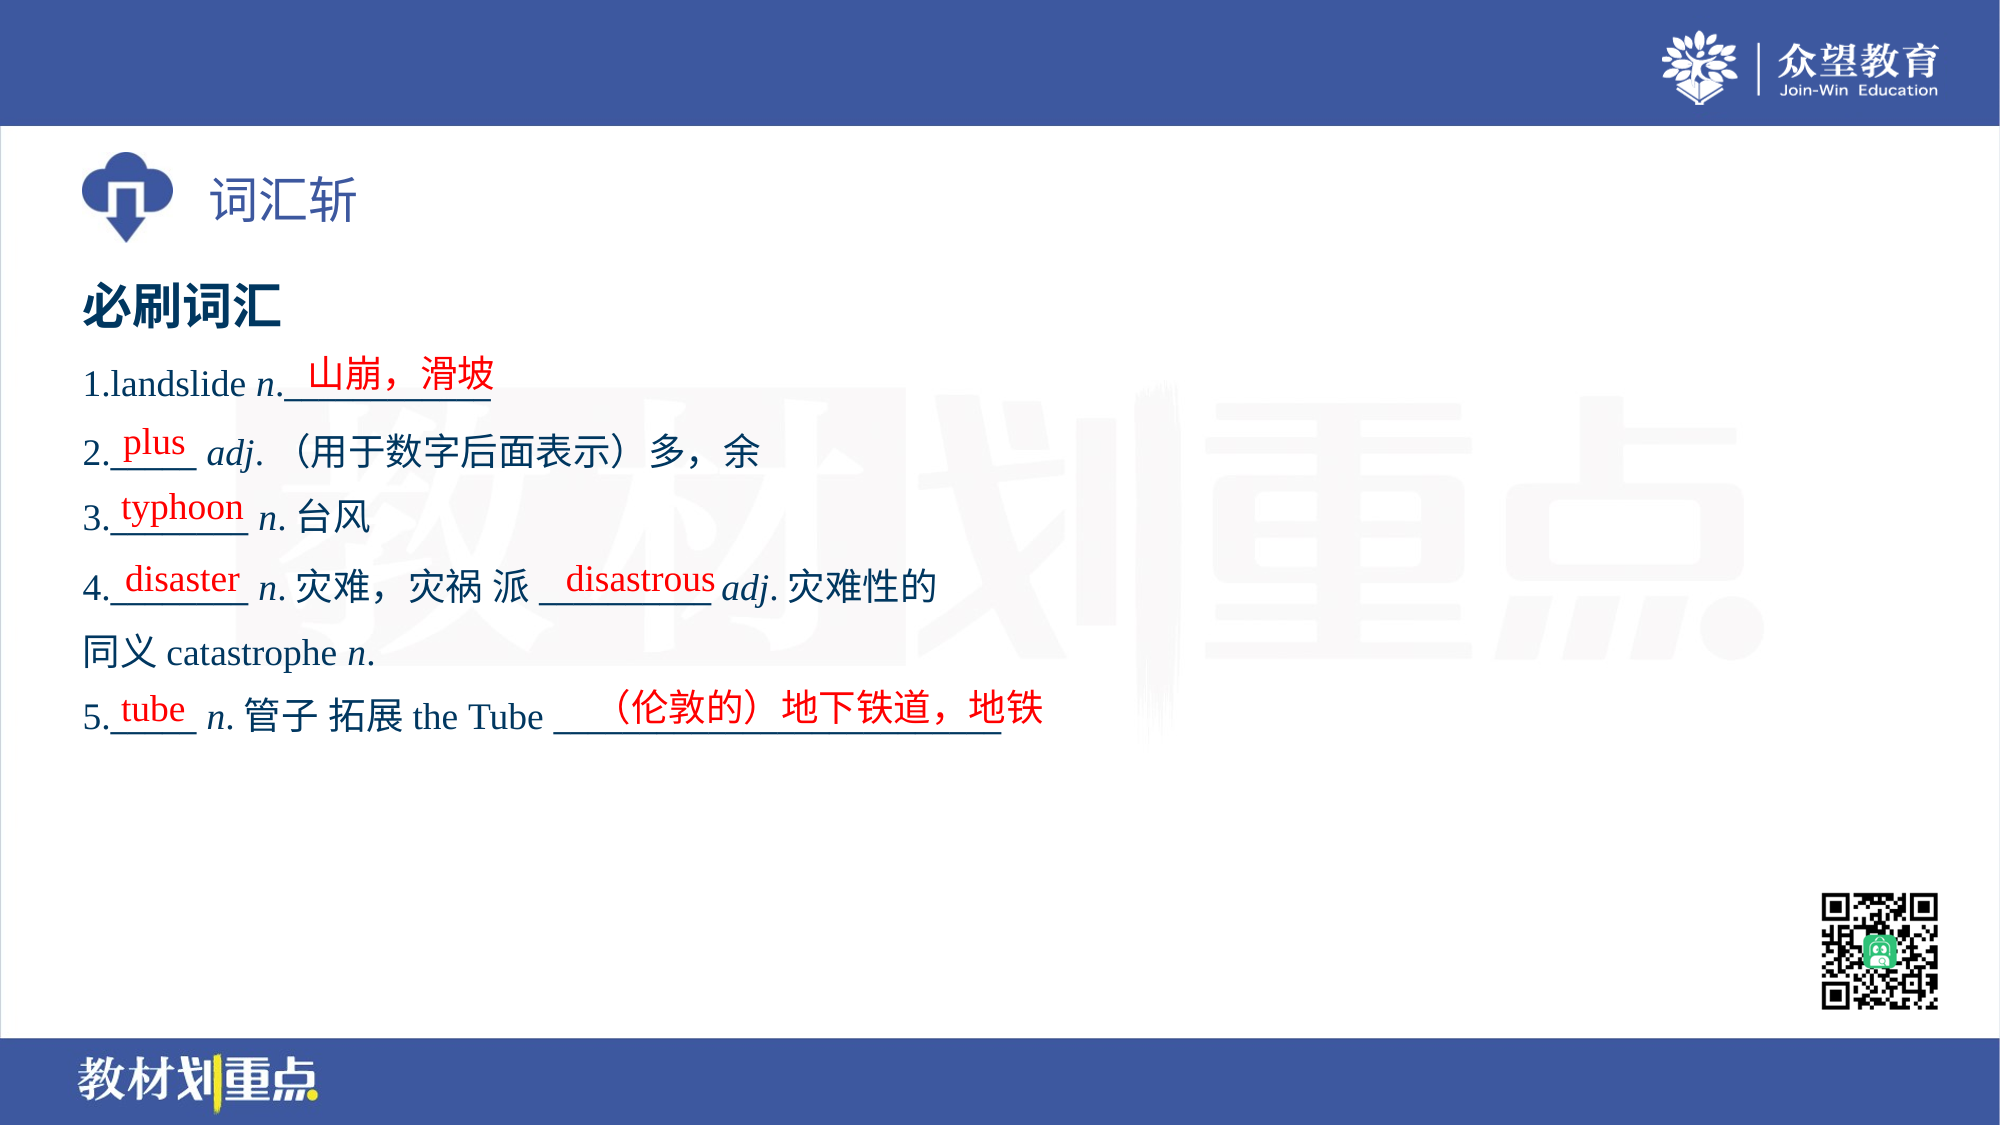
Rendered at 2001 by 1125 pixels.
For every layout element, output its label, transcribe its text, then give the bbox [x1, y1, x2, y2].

text_box tube [107, 664, 200, 723]
text_box 4.________ n.灾难，灾祸 派__________ adj.灾难性的 同义catastrophe n. [82, 539, 1817, 666]
picture [0, 0, 2000, 1125]
text_box 5._____ n.管子 拓展the Tube __________________________ [82, 672, 1817, 731]
text_box 山崩，滑坡 [293, 330, 509, 389]
text_box 1.landslide n.____________ 2._____ adj.（用于数字后面表示）多，余 3.________ n.台风 [82, 335, 1817, 531]
text_box （伦敦的）地下铁道，地铁 [579, 664, 1058, 723]
text_box disastrous [552, 534, 730, 593]
text_box disaster [111, 534, 254, 593]
text_box 必刷词汇 [82, 247, 1817, 335]
text_box plus [109, 397, 200, 456]
text_box typhoon [107, 462, 258, 521]
